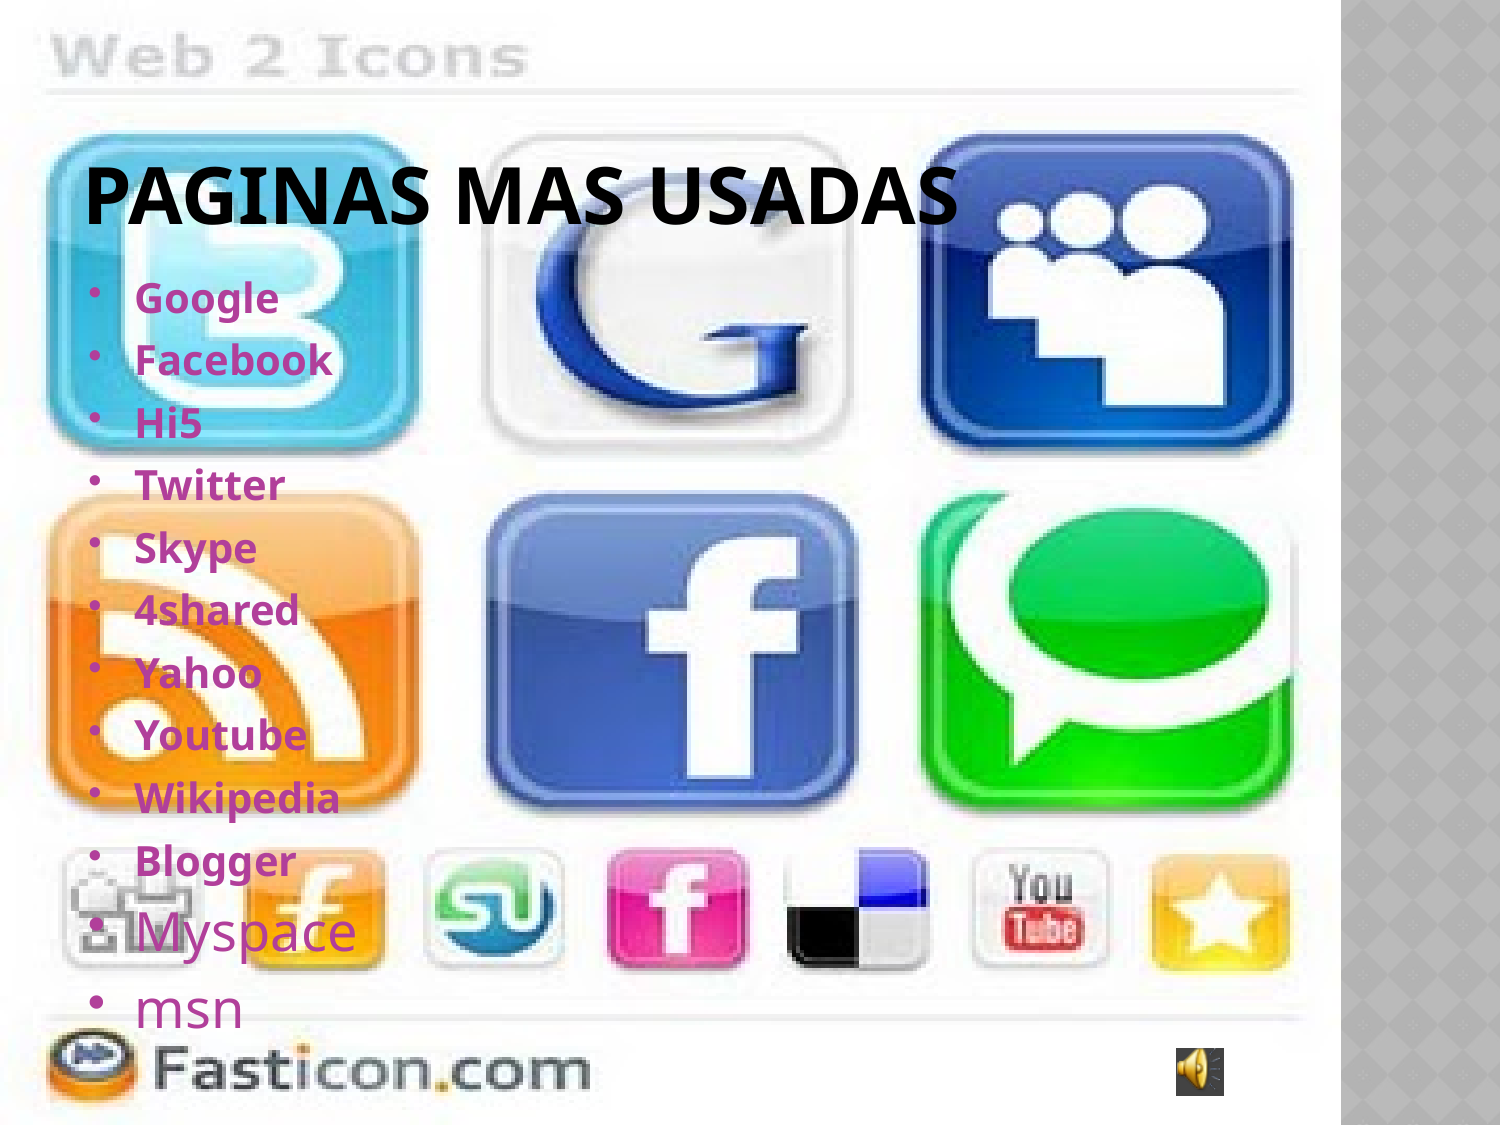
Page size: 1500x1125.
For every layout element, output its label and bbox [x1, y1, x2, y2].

picture [0, 0, 1341, 1125]
